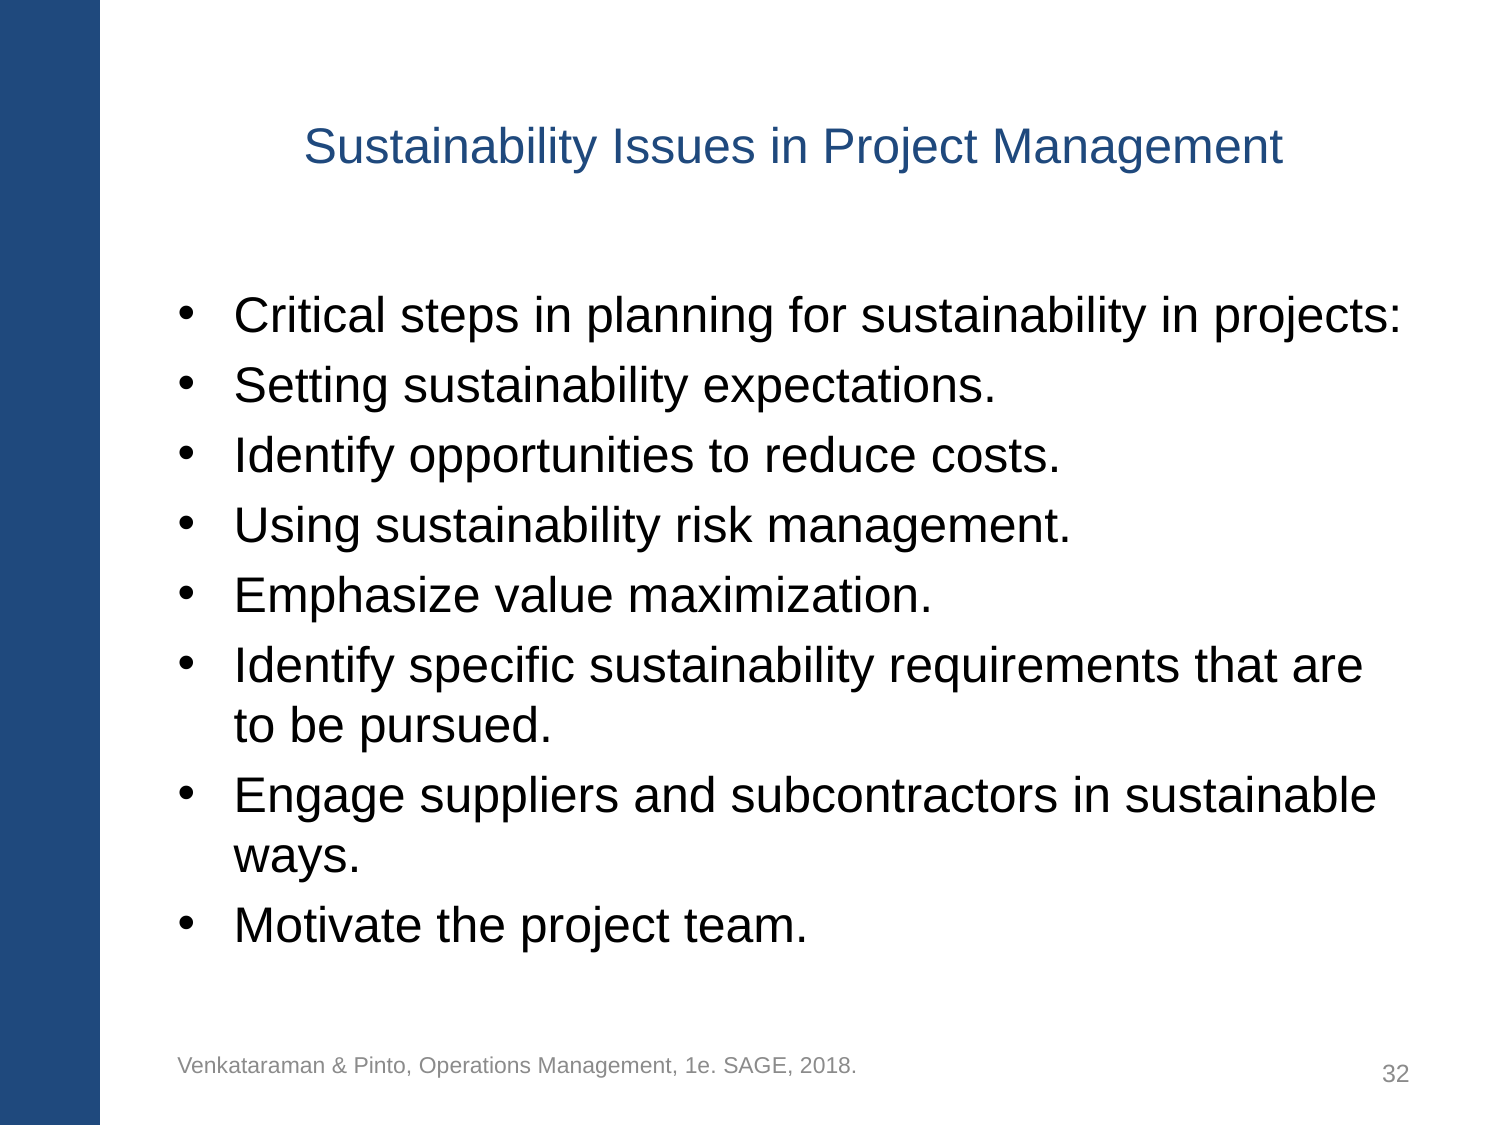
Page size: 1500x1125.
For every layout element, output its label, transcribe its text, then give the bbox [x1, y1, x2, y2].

list Critical steps in planning for sustainability in projects: Setting sustainability expectations. Identify opportunities to reduce costs. Using sustainability risk management. Emphasize value maximization. Identify specific sustainability requirements that are to be pursued. Engage suppliers and subcontractors in sustainable ways. Motivate the project team. [162, 275, 1425, 1005]
footer Venkataraman & Pinto, Operations Management, 1e. SAGE, 2018. [162, 1042, 1313, 1103]
title Sustainability Issues in Project Management [162, 50, 1425, 238]
slide_number 32 [1350, 1042, 1425, 1103]
